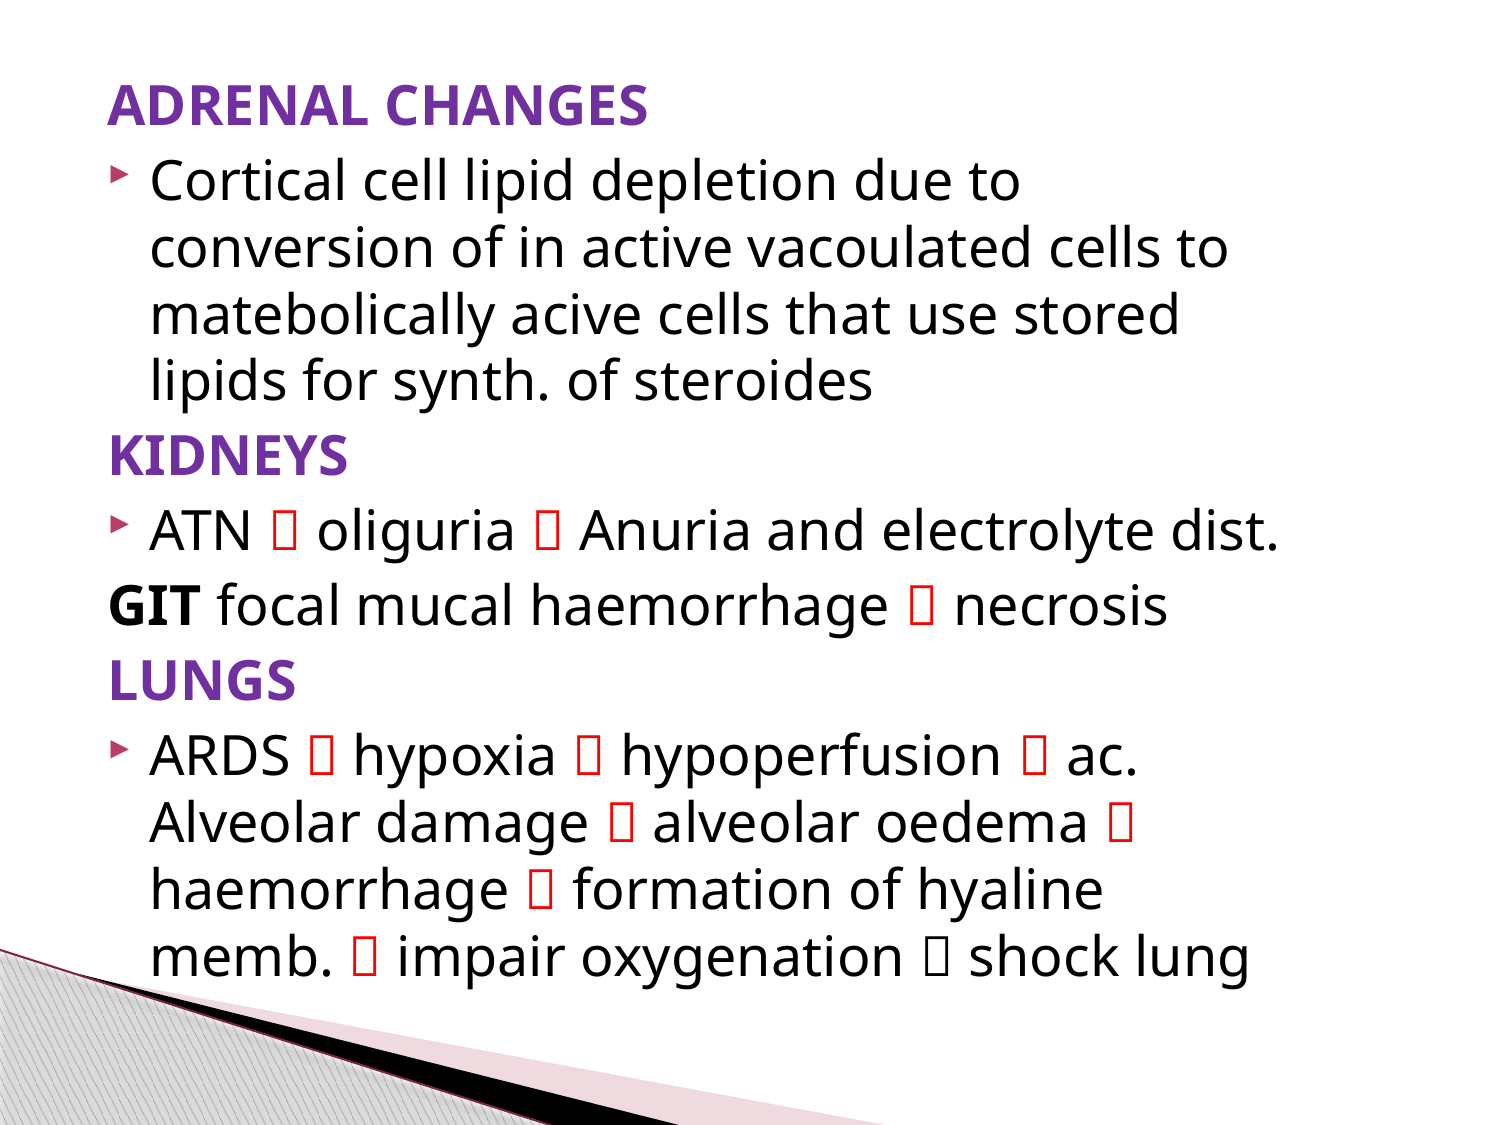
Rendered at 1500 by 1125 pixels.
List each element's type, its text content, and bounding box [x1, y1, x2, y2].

list ADRENAL CHANGES Cortical cell lipid depletion due to conversion of in active vacoulated cells to matebolically acive cells that use stored lipids for synth. of steroides KIDNEYS ATN  oliguria  Anuria and electrolyte dist. GIT focal mucal haemorrhage  necrosis LUNGS ARDS  hypoxia  hypoperfusion  ac. Alveolar damage  alveolar oedema  haemorrhage  formation of hyaline memb.  impair oxygenation  shock lung [75, 62, 1300, 1062]
